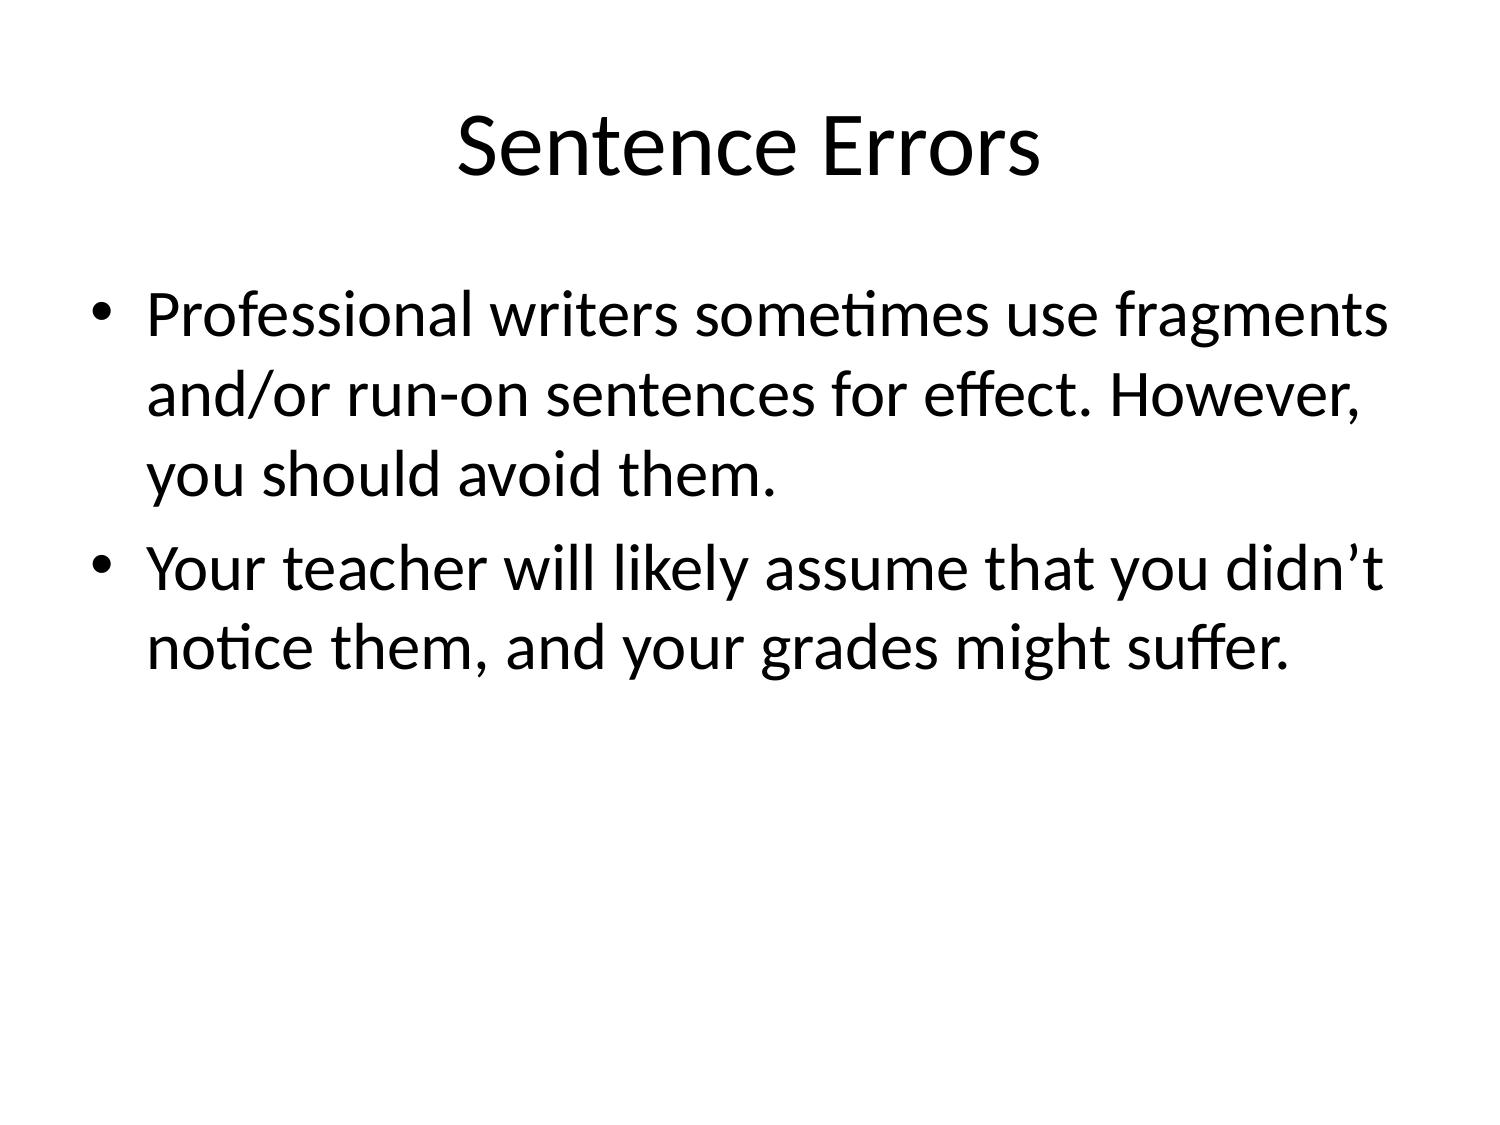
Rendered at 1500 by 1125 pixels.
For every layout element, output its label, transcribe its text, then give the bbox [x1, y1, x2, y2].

list Professional writers sometimes use fragments and/or run-on sentences for effect. However, you should avoid them. Your teacher will likely assume that you didn’t notice them, and your grades might suffer. [75, 262, 1425, 1005]
title Sentence Errors [75, 45, 1425, 233]
